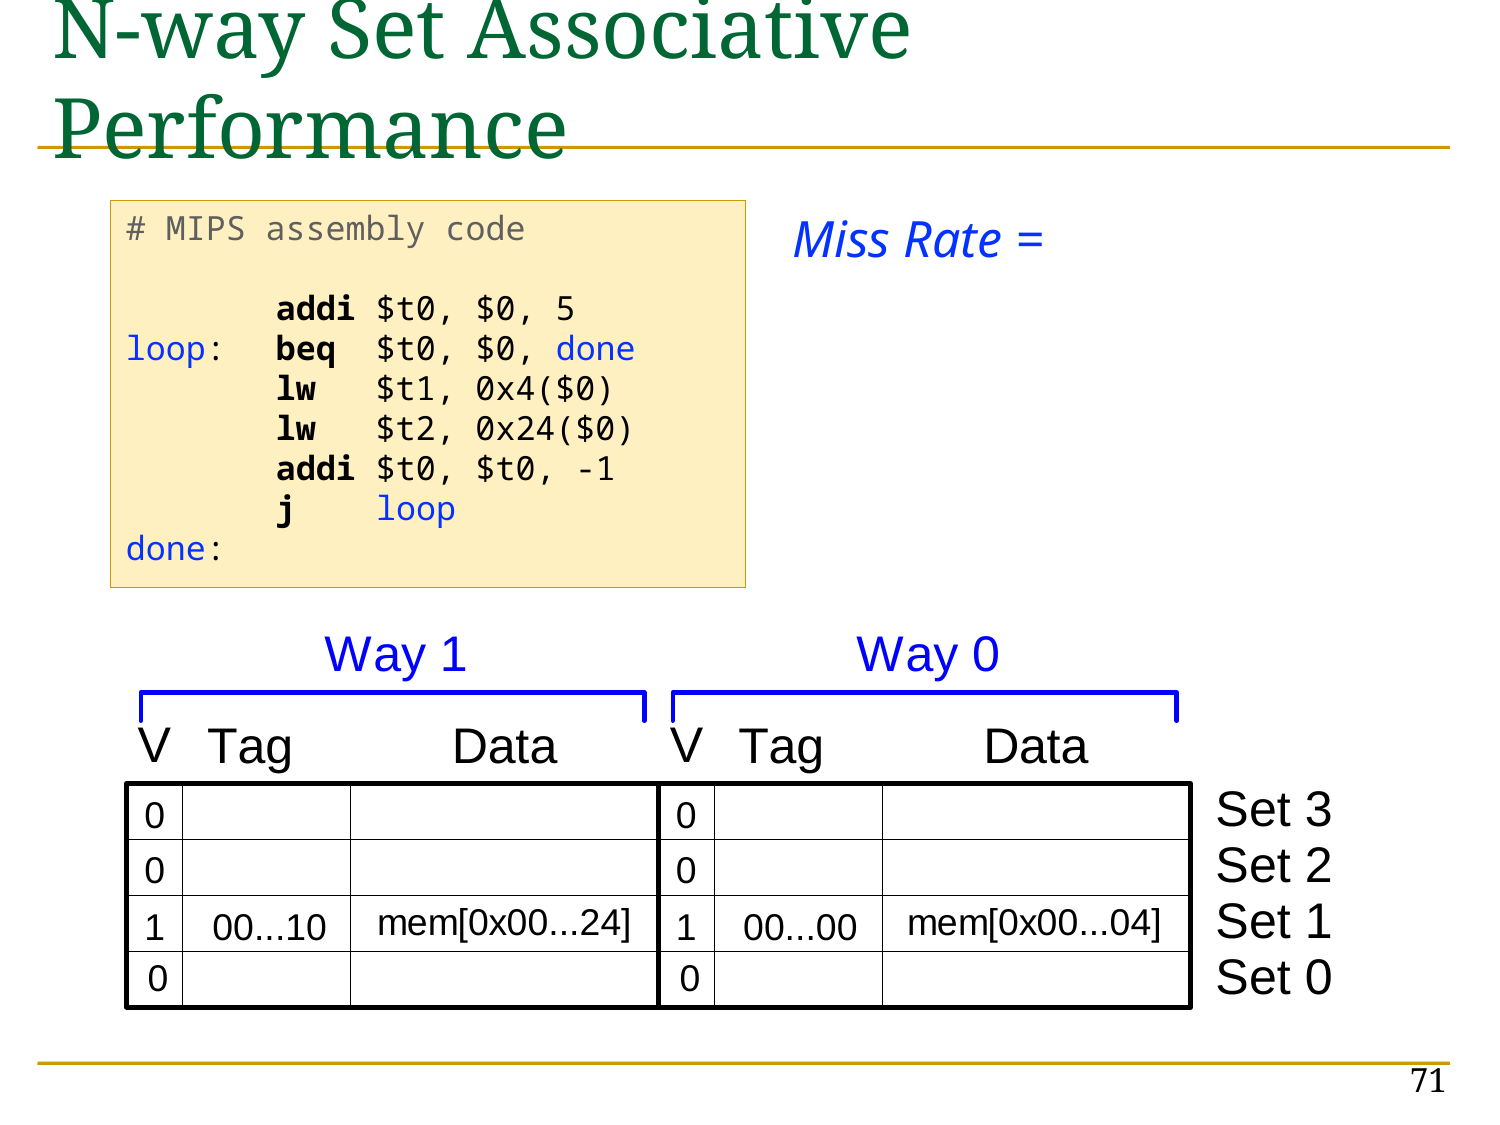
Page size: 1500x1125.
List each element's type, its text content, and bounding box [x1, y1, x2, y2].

list Miss Rate = [777, 200, 1413, 588]
title N-way Set Associative Performance [37, 0, 1385, 150]
list # MIPS assembly code addi $t0, $0, 5 loop: beq $t0, $0, done lw $t1, 0x4($0) lw $t2, 0x24($0) addi $t0, $t0, -1 j loop done: [110, 200, 746, 588]
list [105, 612, 1367, 1021]
text_box 71 [1111, 1036, 1462, 1112]
